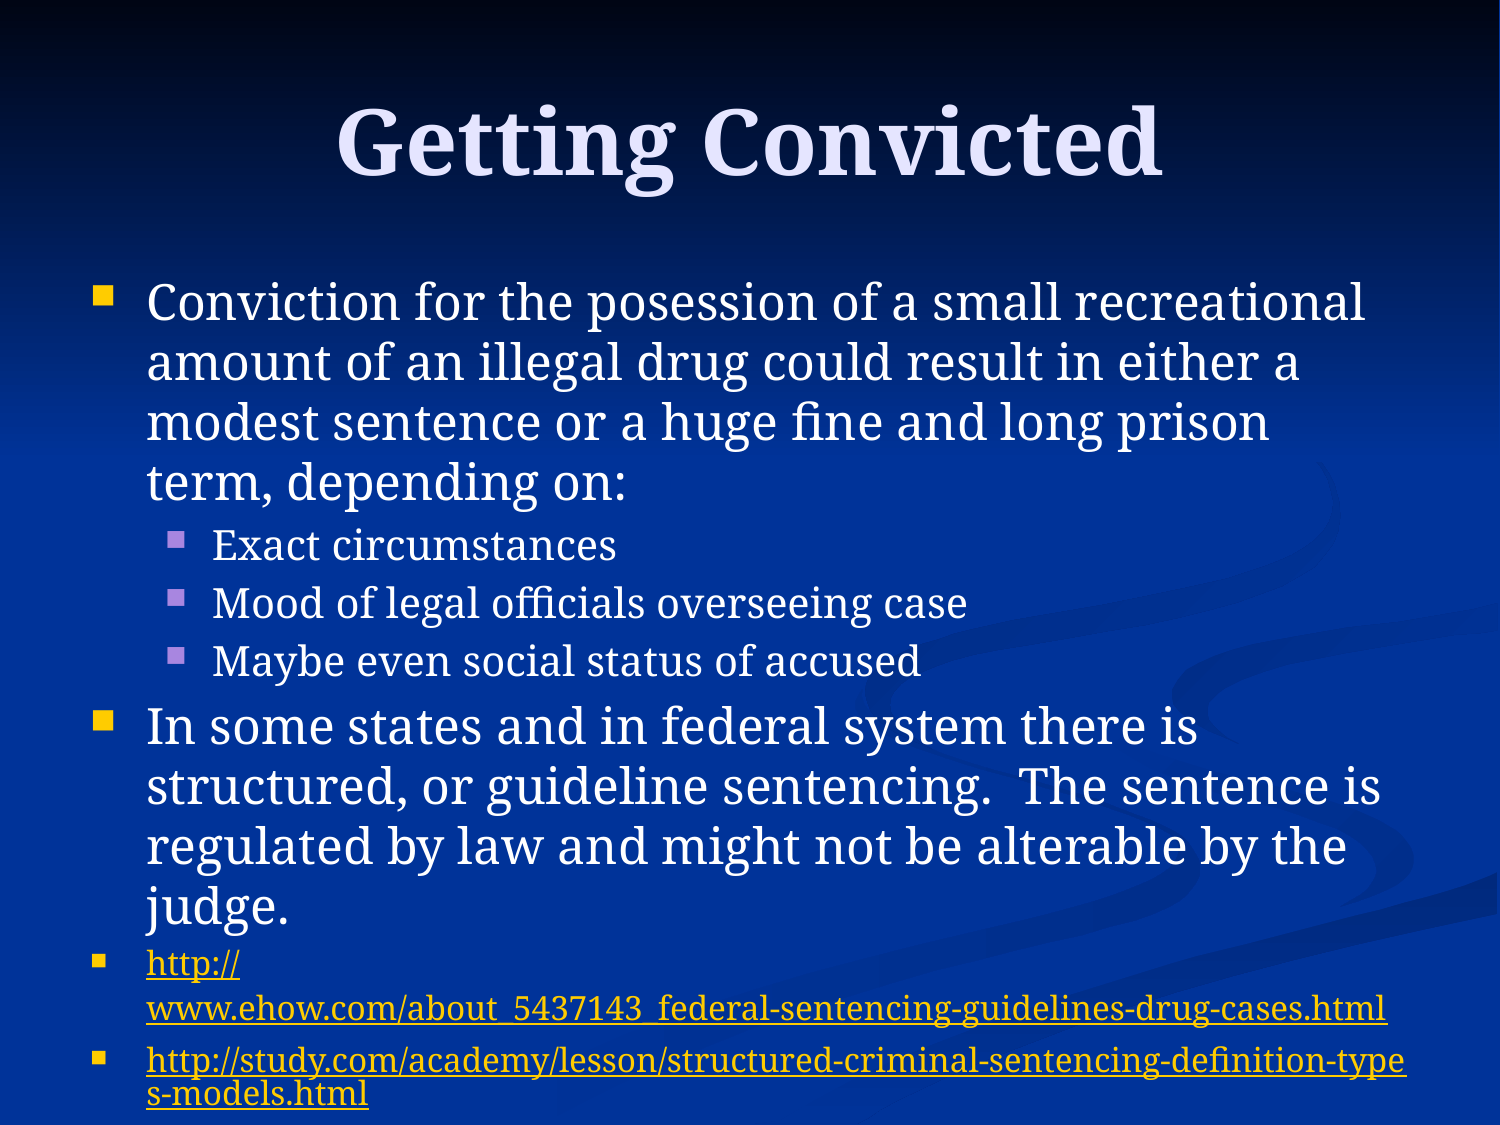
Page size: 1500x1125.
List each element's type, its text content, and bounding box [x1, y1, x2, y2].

title Getting Convicted [74, 44, 1426, 233]
list Conviction for the posession of a small recreational amount of an illegal drug could result in either a modest sentence or a huge fine and long prison term, depending on: Exact circumstances Mood of legal officials overseeing case Maybe even social status of accused In some states and in federal system there is structured, or guideline sentencing. The sentence is regulated by law and might not be alterable by the judge. http://www.ehow.com/about_5437143_federal-sentencing-guidelines-drug-cases.html http://study.com/academy/lesson/structured-criminal-sentencing-definition-types-models.html https://www.mwpetersonlaw.com/single-post/SentencingGuidelines [74, 262, 1426, 1006]
